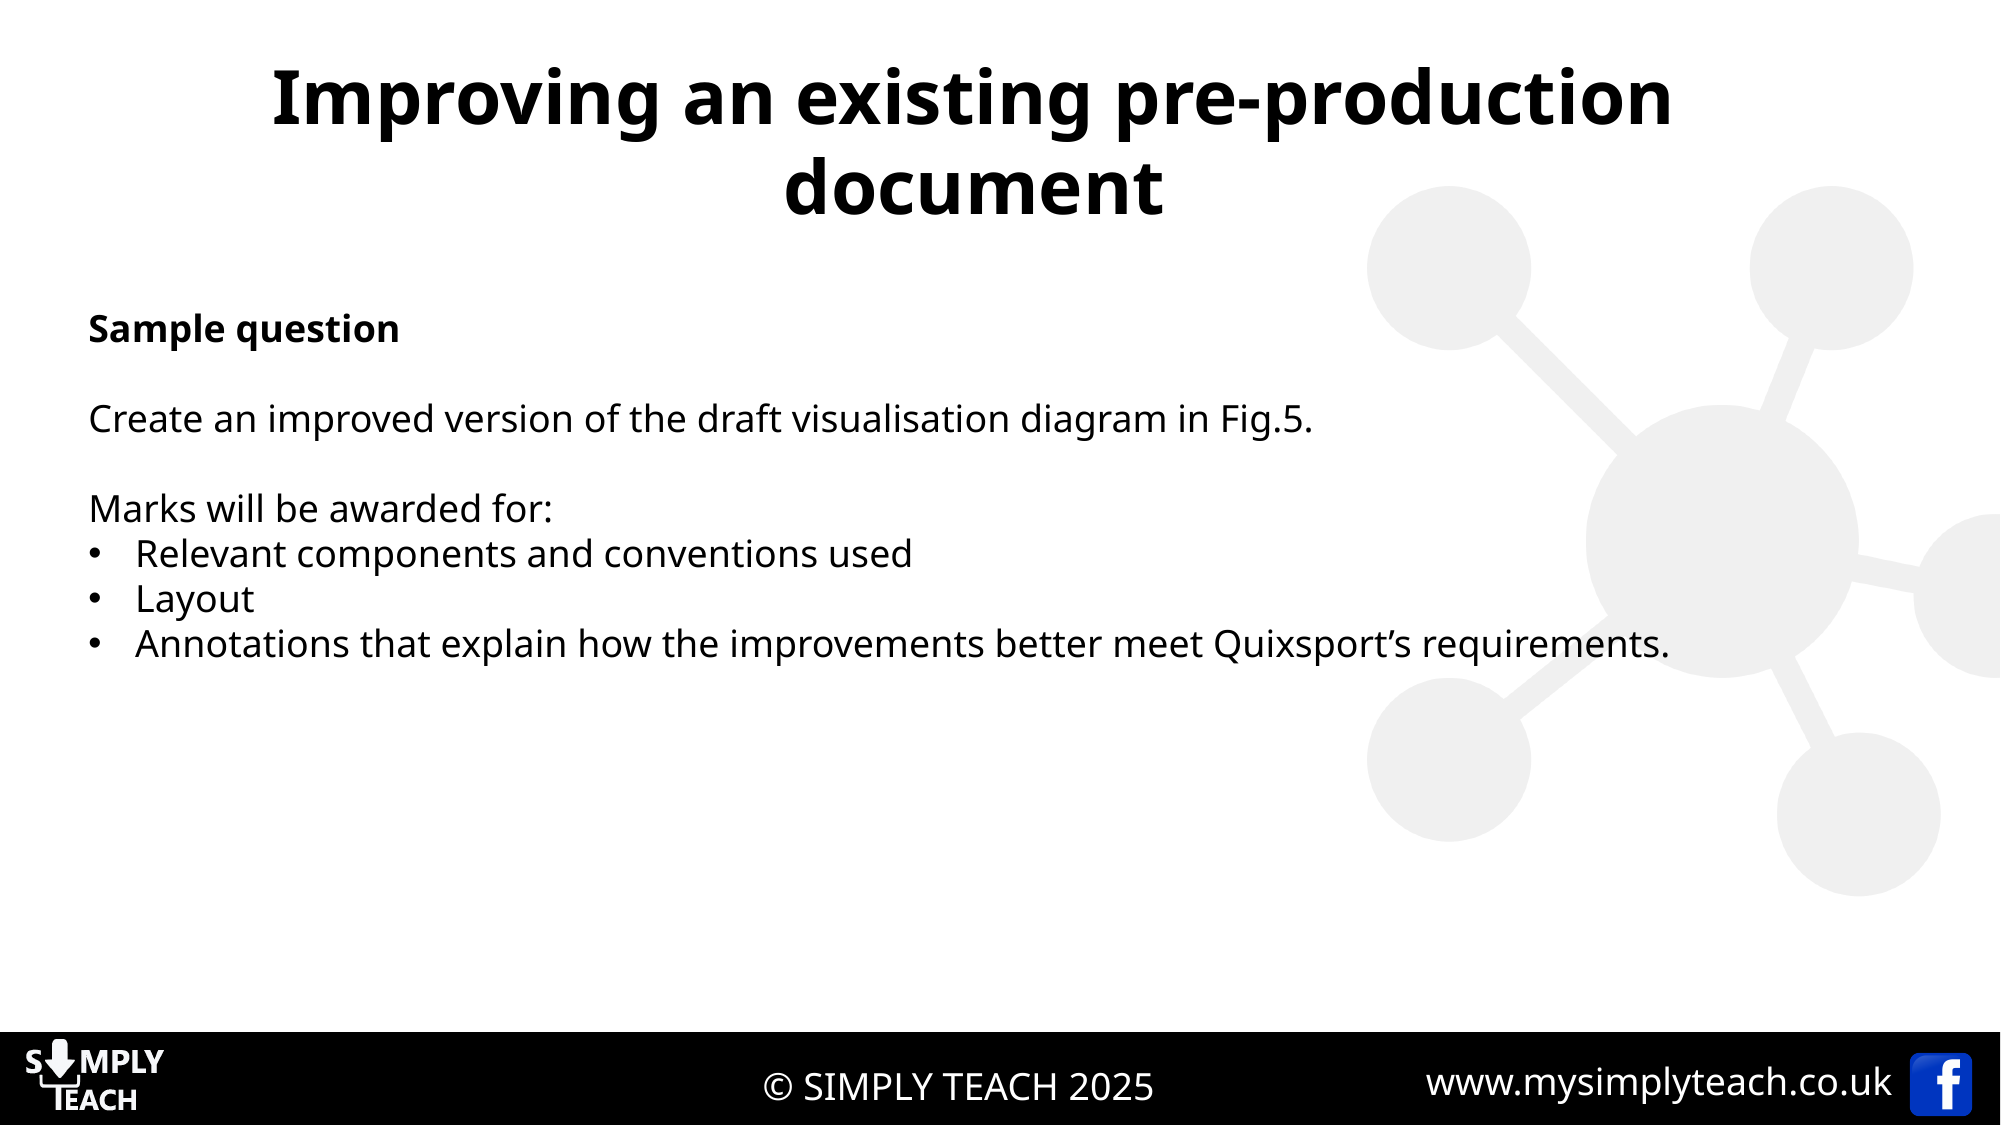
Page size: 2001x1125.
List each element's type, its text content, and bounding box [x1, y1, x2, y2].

text_box Sample question Create an improved version of the draft visualisation diagram in Fig.5. Marks will be awarded for: Relevant components and conventions used Layout Annotations that explain how the improvements better meet Quixsport’s requirements. [73, 297, 1825, 673]
picture [15, 1033, 182, 1122]
picture [1907, 1050, 1975, 1119]
text_box Improving an existing pre-production document [184, 42, 1765, 237]
